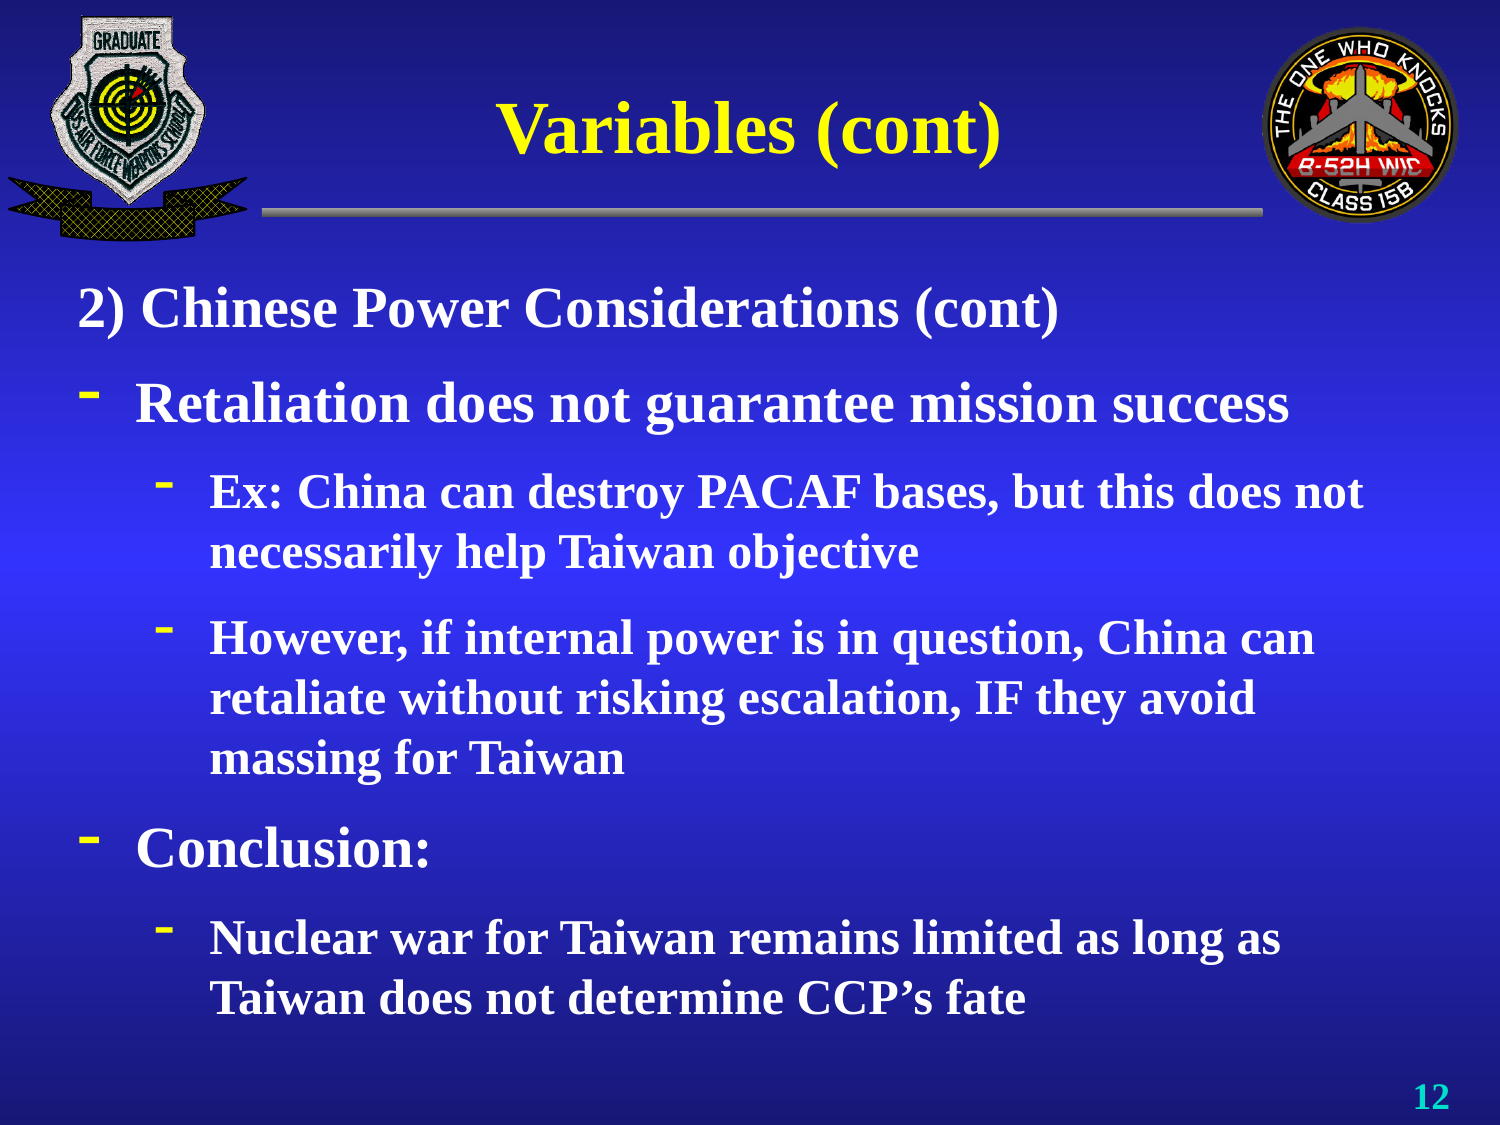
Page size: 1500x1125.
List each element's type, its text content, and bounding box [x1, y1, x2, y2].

list 2) Chinese Power Considerations (cont) Retaliation does not guarantee mission success Ex: China can destroy PACAF bases, but this does not necessarily help Taiwan objective However, if internal power is in question, China can retaliate without risking escalation, IF they avoid massing for Taiwan Conclusion: Nuclear war for Taiwan remains limited as long as Taiwan does not determine CCP’s fate [61, 261, 1438, 1049]
picture [47, 11, 209, 207]
title Variables (cont) [255, 32, 1244, 221]
picture [1262, 26, 1459, 224]
